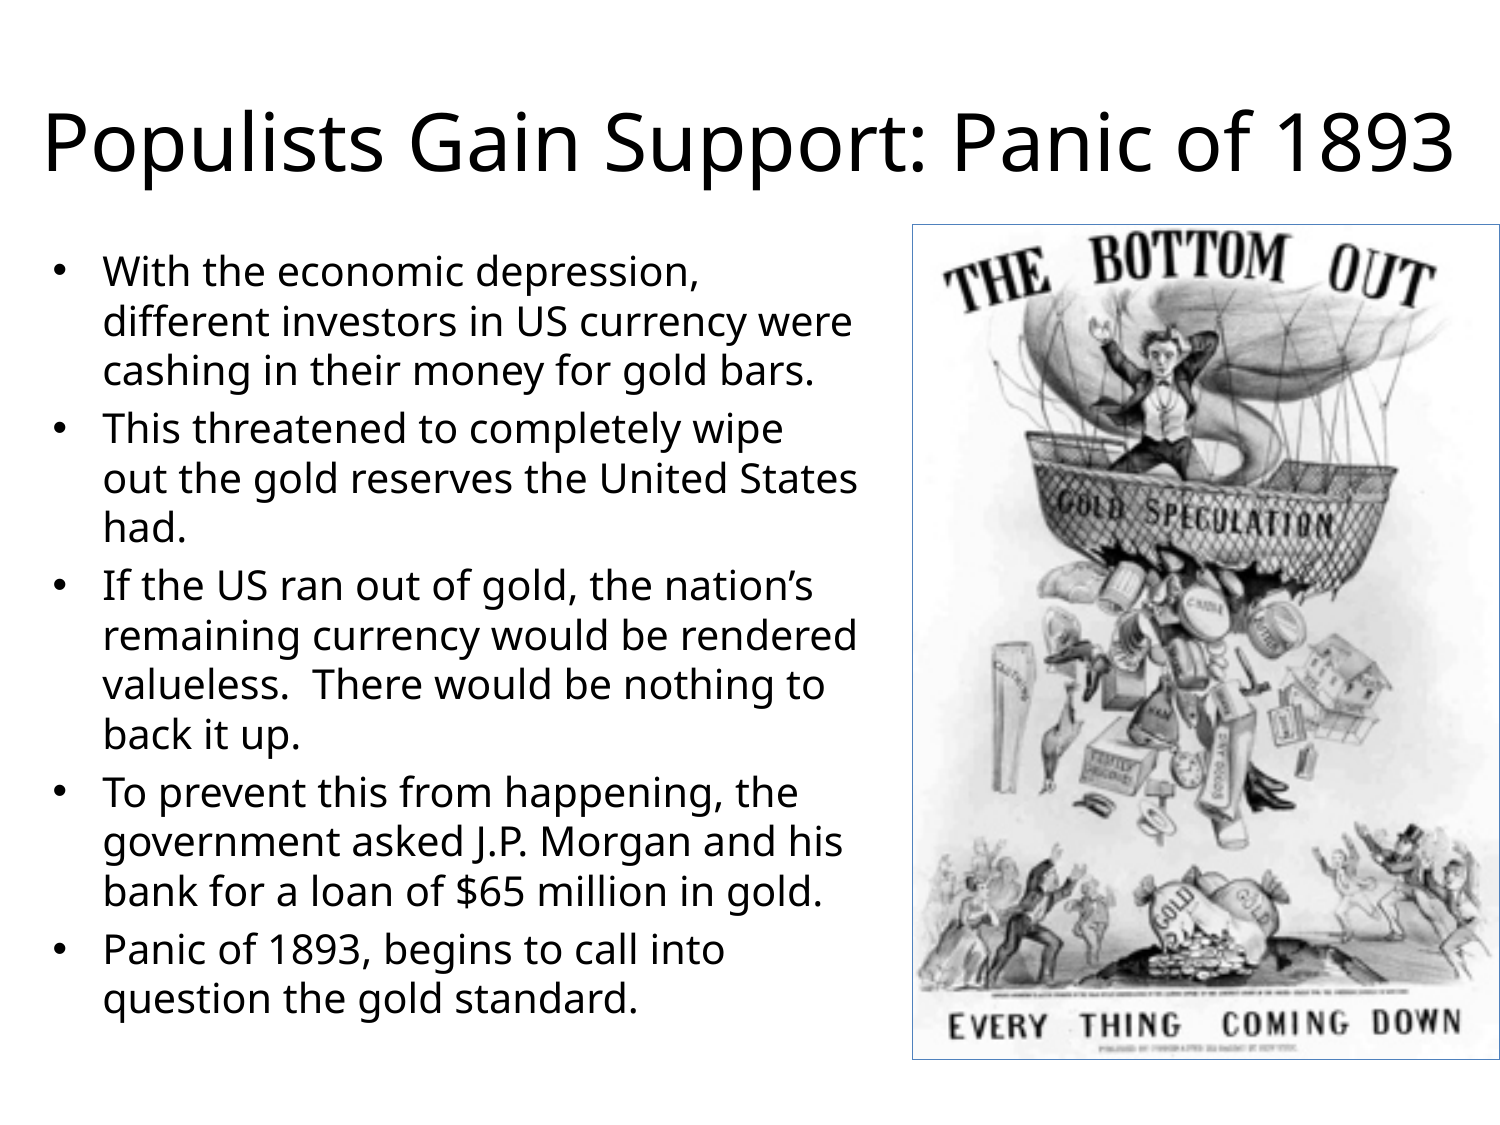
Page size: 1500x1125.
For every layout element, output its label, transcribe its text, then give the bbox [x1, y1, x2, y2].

list With the economic depression, different investors in US currency were cashing in their money for gold bars. This threatened to completely wipe out the gold reserves the United States had. If the US ran out of gold, the nation’s remaining currency would be rendered valueless. There would be nothing to back it up. To prevent this from happening, the government asked J.P. Morgan and his bank for a loan of $65 million in gold. Panic of 1893, begins to call into question the gold standard. [37, 237, 875, 1063]
title Populists Gain Support: Panic of 1893 [0, 45, 1500, 233]
picture [912, 224, 1500, 1061]
